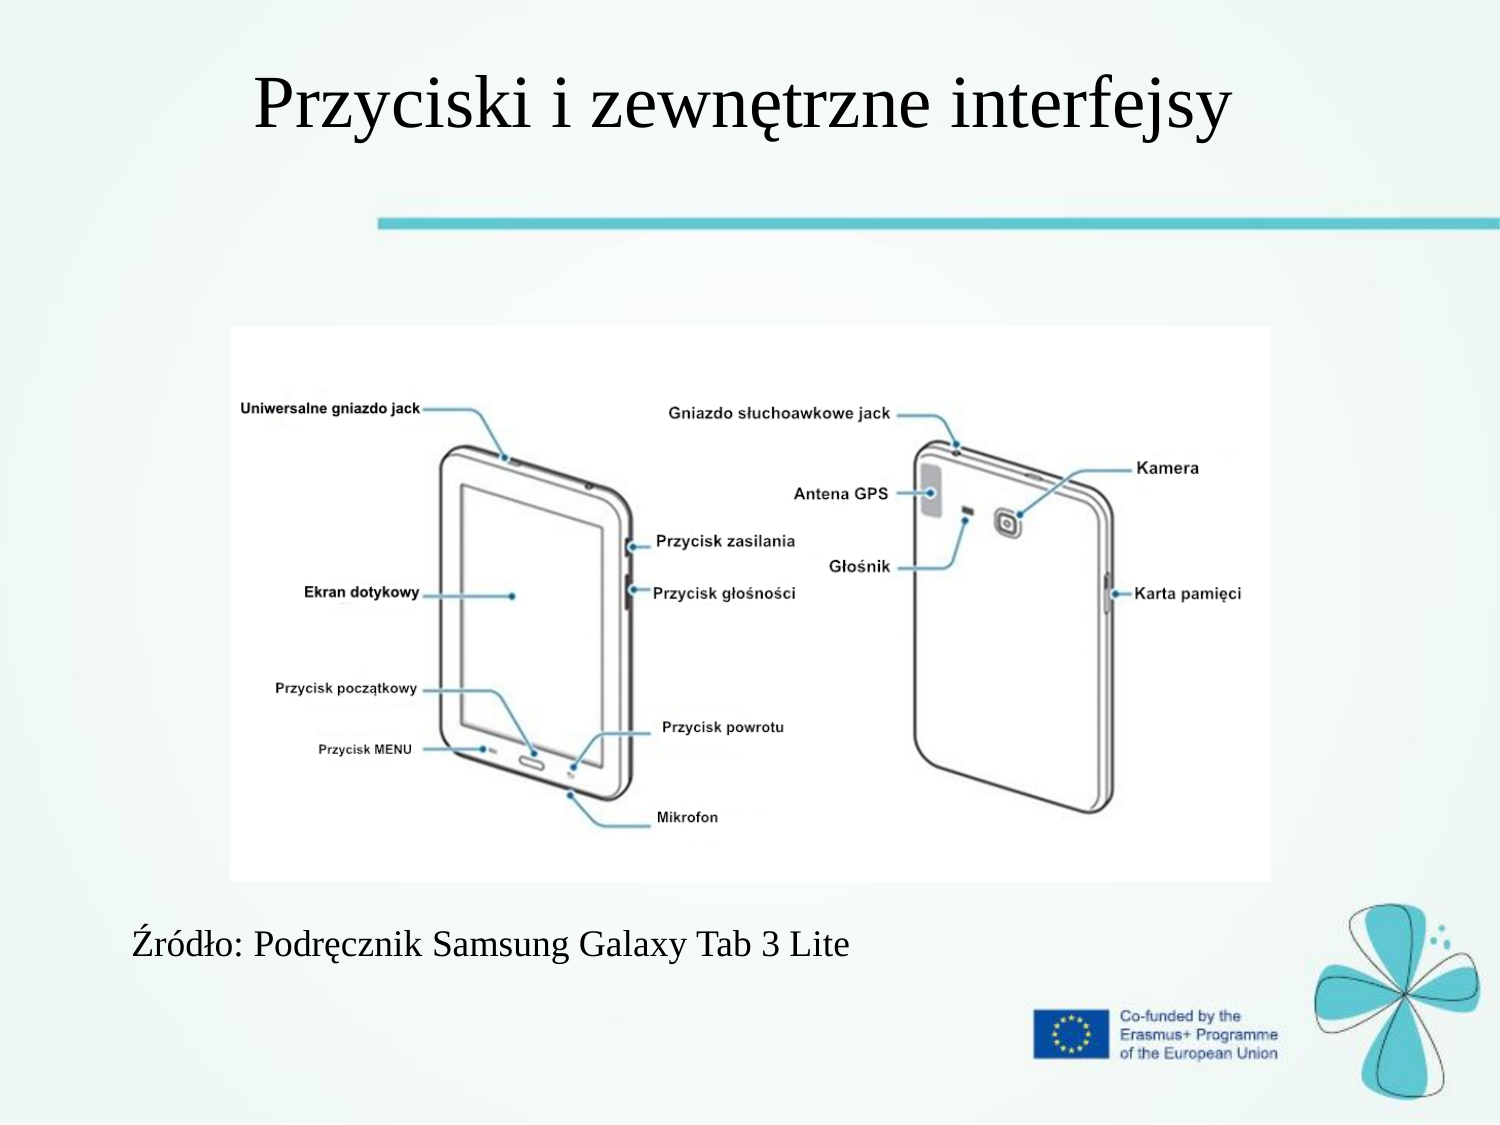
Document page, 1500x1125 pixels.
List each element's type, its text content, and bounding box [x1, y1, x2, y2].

picture [0, 0, 1500, 1125]
text_box Przyciski i zewnętrzne interfejsy [123, 45, 1365, 173]
text_box Źródło: Podręcznik Samsung Galaxy Tab 3 Lite [41, 278, 1481, 1044]
